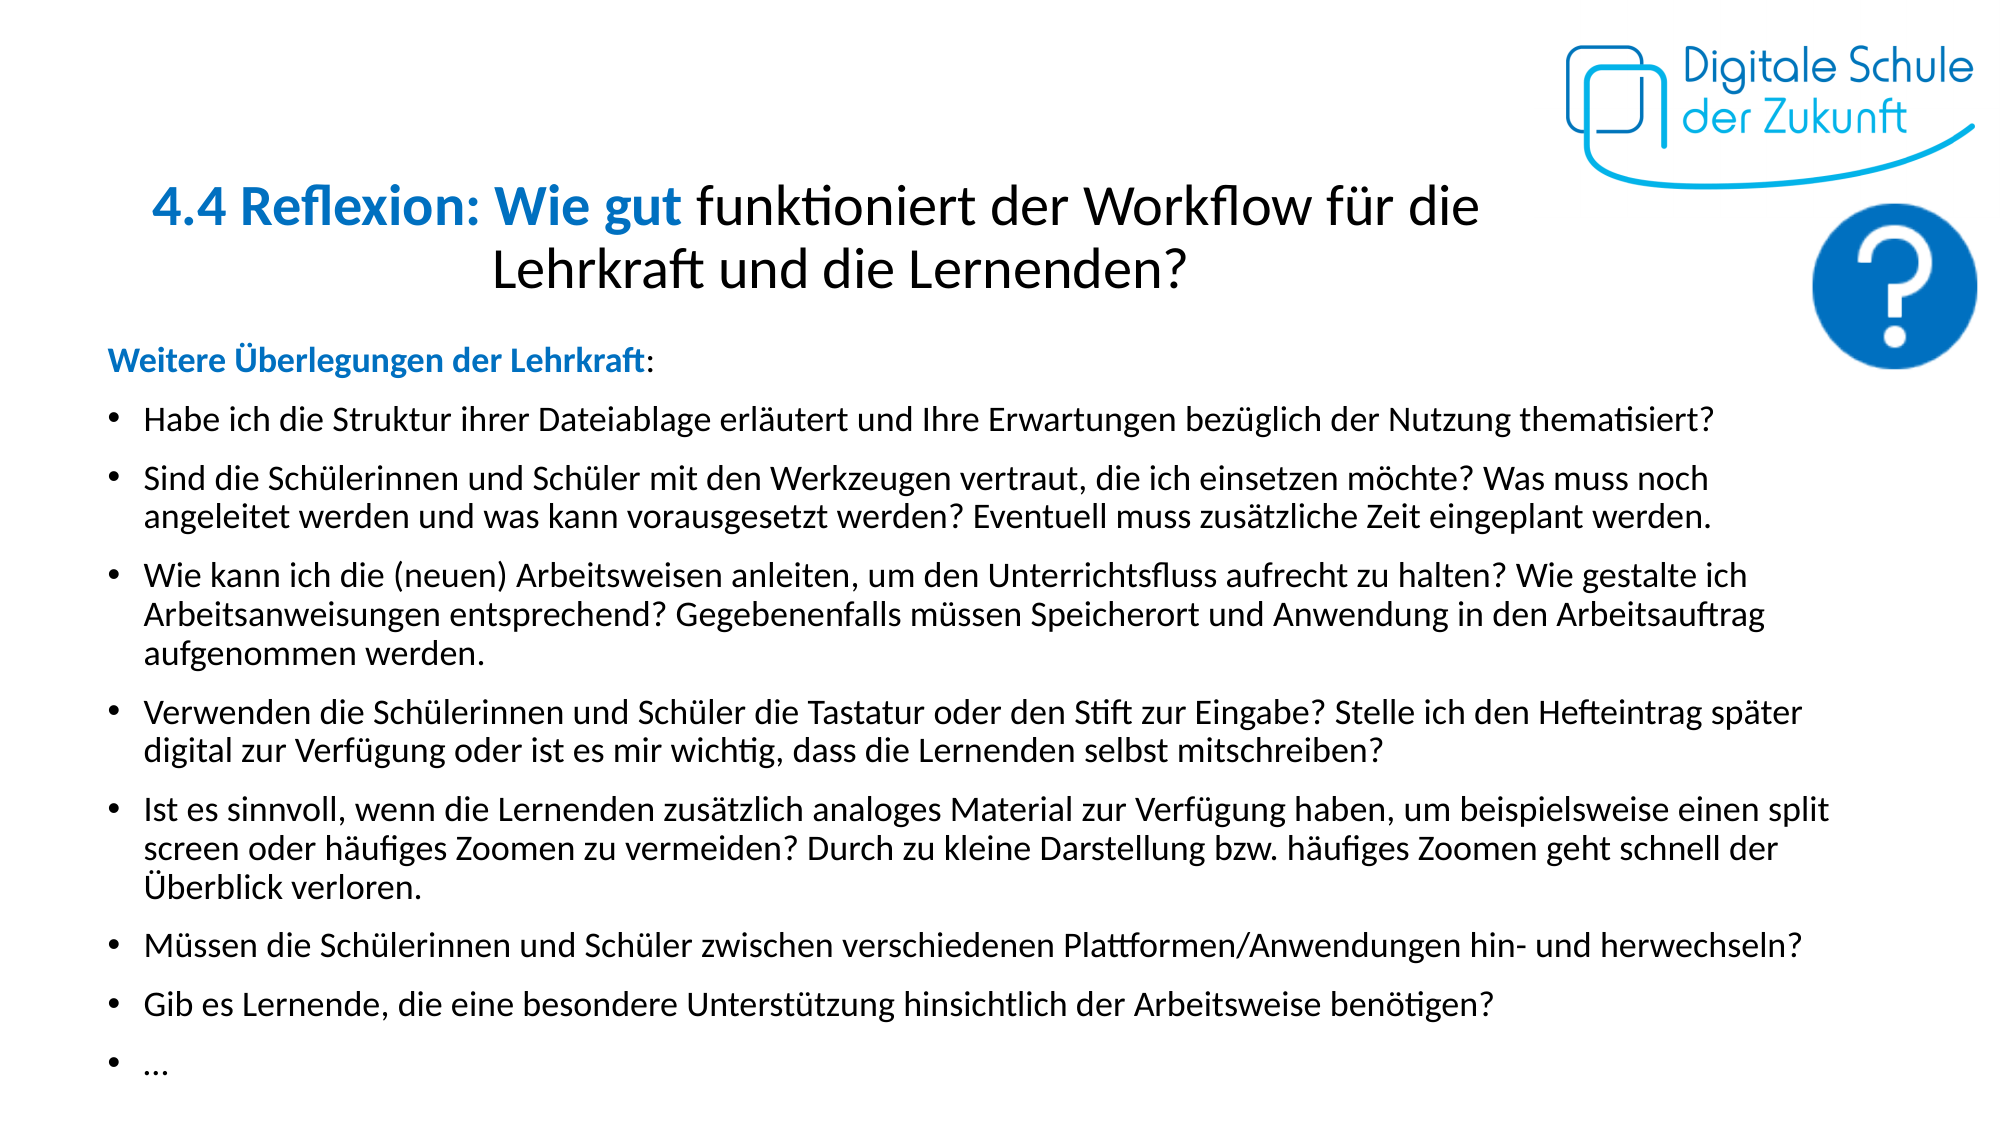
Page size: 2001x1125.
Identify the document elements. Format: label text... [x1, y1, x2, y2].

title 4.4 Reflexion: Wie gut funktioniert der Workflow für die Lehrkraft und die Lernenden? [137, 129, 1786, 271]
picture [1534, 0, 2000, 392]
list Weitere Überlegungen der Lehrkraft: Habe ich die Struktur ihrer Dateiablage erläutert und Ihre Erwartungen bezüglich der Nutzung thematisiert? Sind die Schülerinnen und Schüler mit den Werkzeugen vertraut, die ich einsetzen möchte? Was muss noch angeleitet werden und was kann vorausgesetzt werden? Eventuell muss zusätzliche Zeit eingeplant werden. Wie kann ich die (neuen) Arbeitsweisen anleiten, um den Unterrichtsfluss aufrecht zu halten? Wie gestalte ich Arbeitsanweisungen entsprechend? Gegebenenfalls müssen Speicherort und Anwendung in den Arbeitsauftrag aufgenommen werden. Verwenden die Schülerinnen und Schüler die Tastatur oder den Stift zur Eingabe? Stelle ich den Hefteintrag später digital zur Verfügung oder ist es mir wichtig, dass die Lernenden selbst mitschreiben? Ist es sinnvoll, wenn die Lernenden zusätzlich analoges Material zur Verfügung haben, um beispielsweise einen split screen oder häufiges Zoomen zu vermeiden? Durch zu kleine Darstellung bzw. häufiges Zoomen geht schnell der Überblick verloren. Müssen die Schülerinnen und Schüler zwischen verschiedenen Plattformen/Anwendungen hin- und herwechseln? Gib es Lernende, die eine besondere Unterstützung hinsichtlich der Arbeitsweise benötigen? … [92, 271, 1878, 1103]
